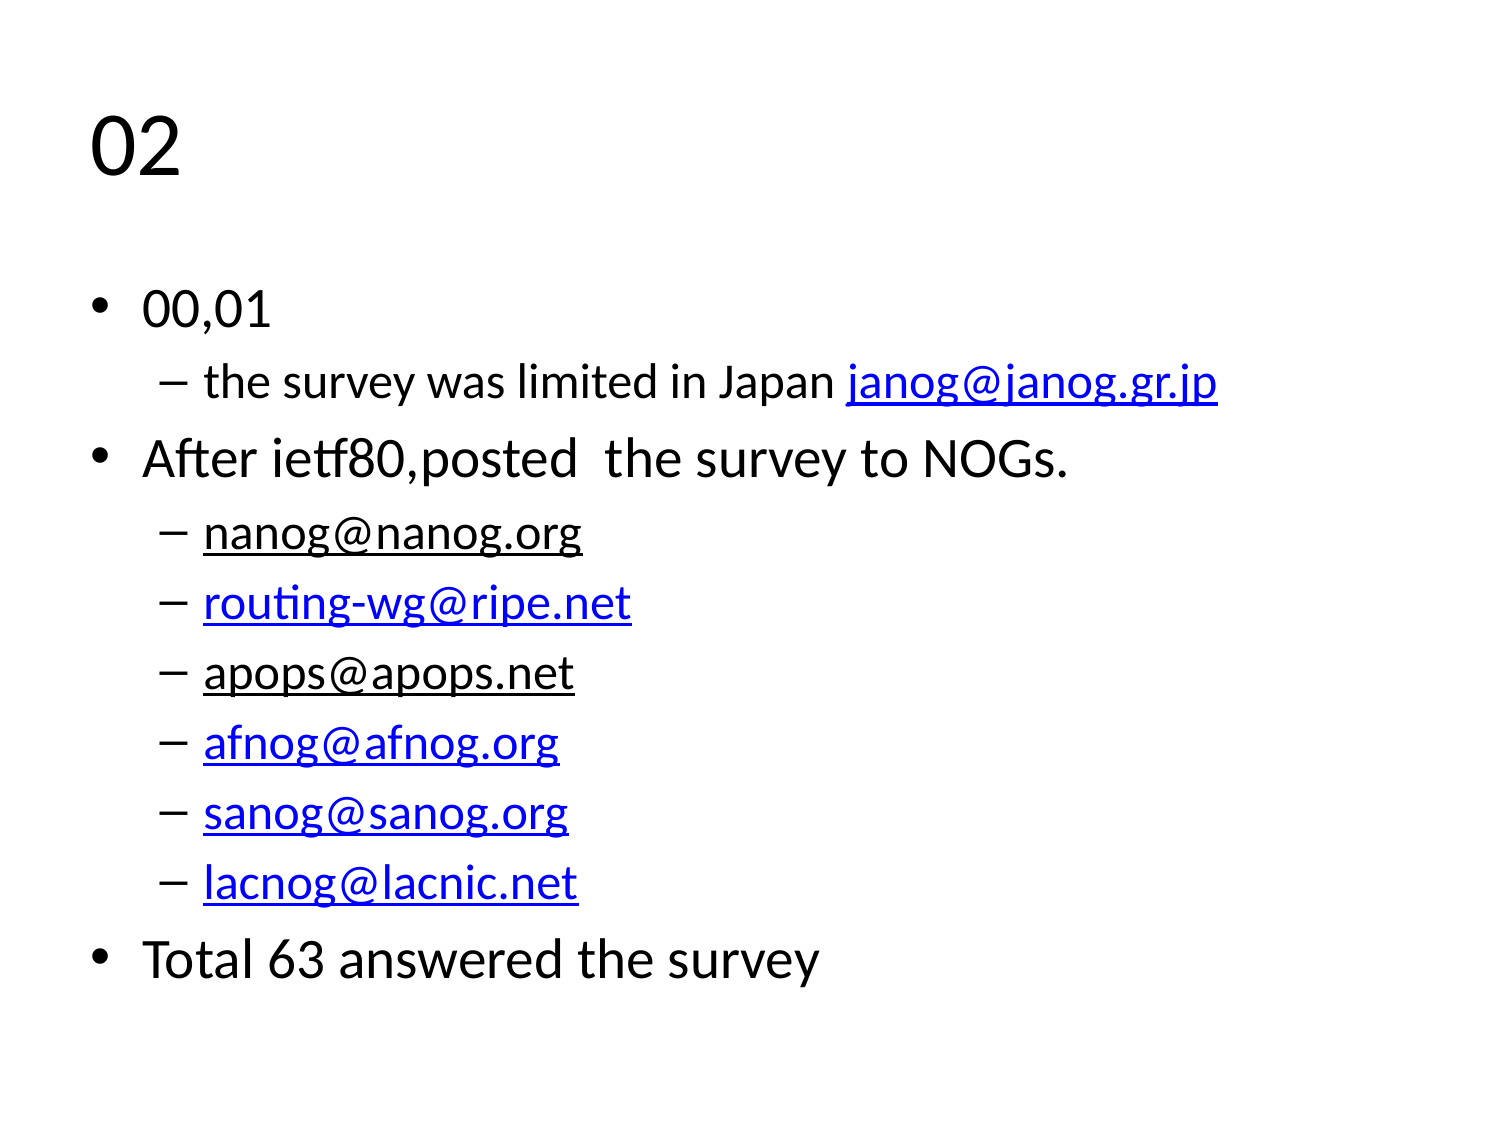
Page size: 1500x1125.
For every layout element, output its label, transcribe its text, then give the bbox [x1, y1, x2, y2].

list 00,01 the survey was limited in Japan janog@janog.gr.jp After ietf80,posted the survey to NOGs. nanog@nanog.org routing-wg@ripe.net apops@apops.net afnog@afnog.org sanog@sanog.org lacnog@lacnic.net Total 63 answered the survey [75, 262, 1425, 1005]
title 02 [75, 45, 1425, 233]
